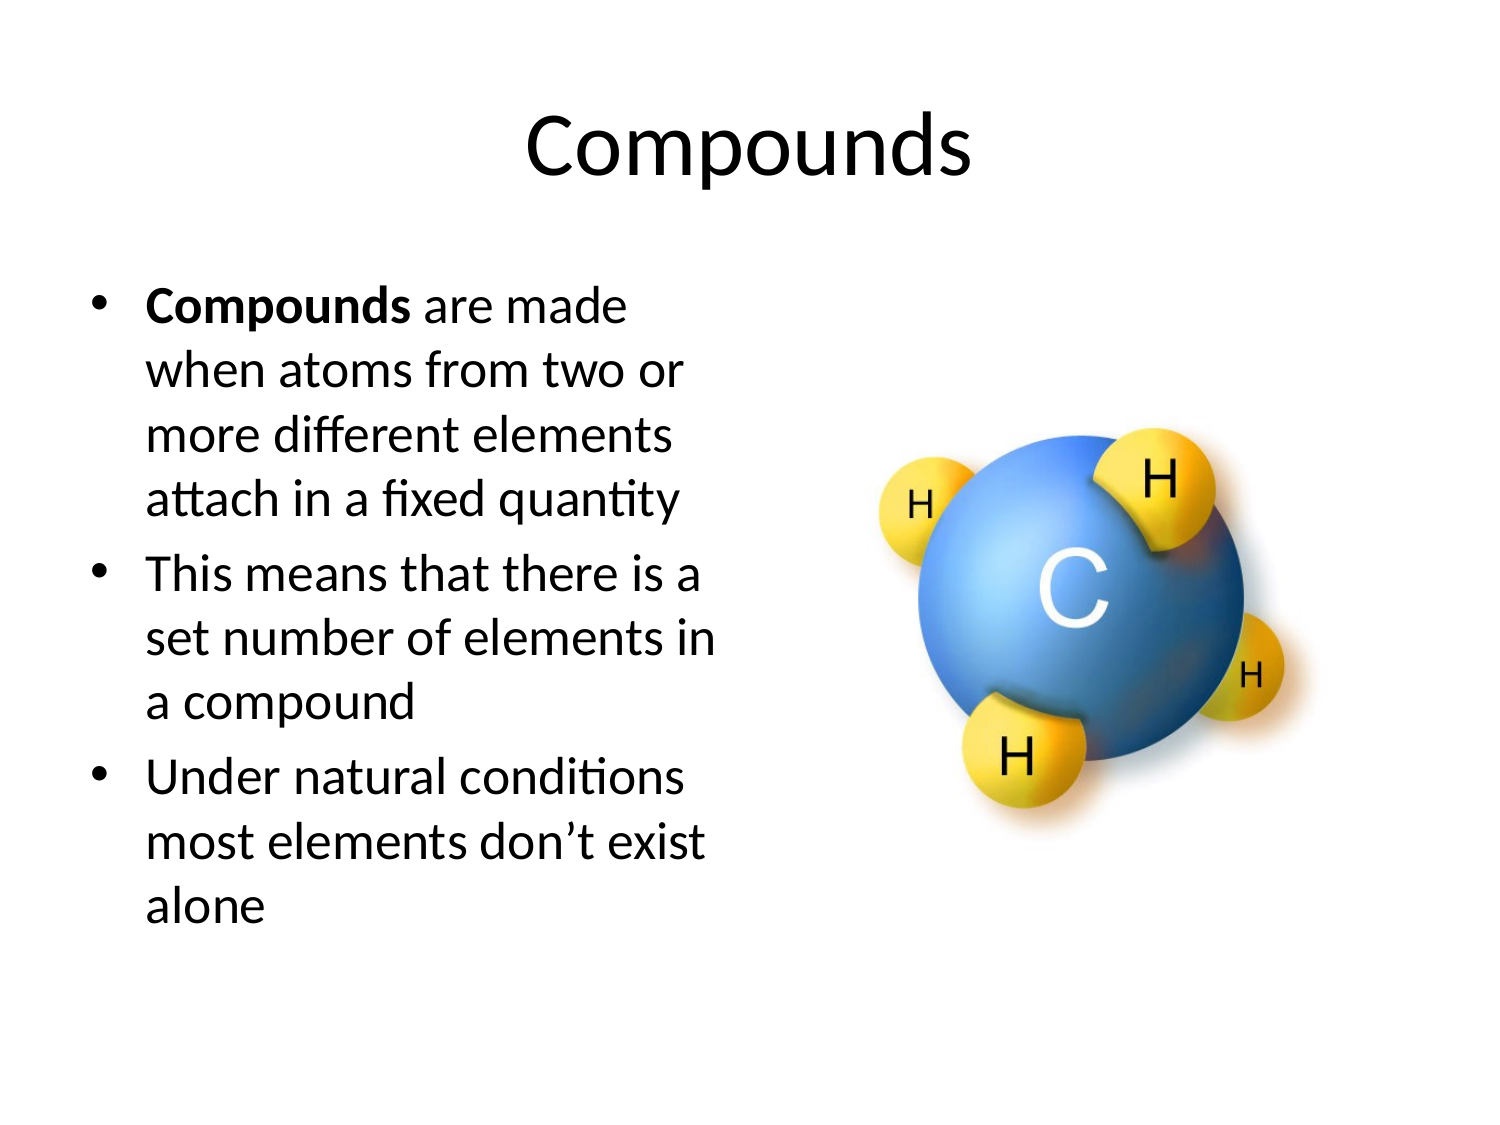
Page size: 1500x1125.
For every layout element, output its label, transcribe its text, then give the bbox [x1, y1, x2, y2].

list Compounds are made when atoms from two or more different elements attach in a fixed quantity This means that there is a set number of elements in a compound Under natural conditions most elements don’t exist alone [75, 262, 738, 1075]
picture [762, 312, 1410, 876]
title Compounds [75, 45, 1425, 233]
